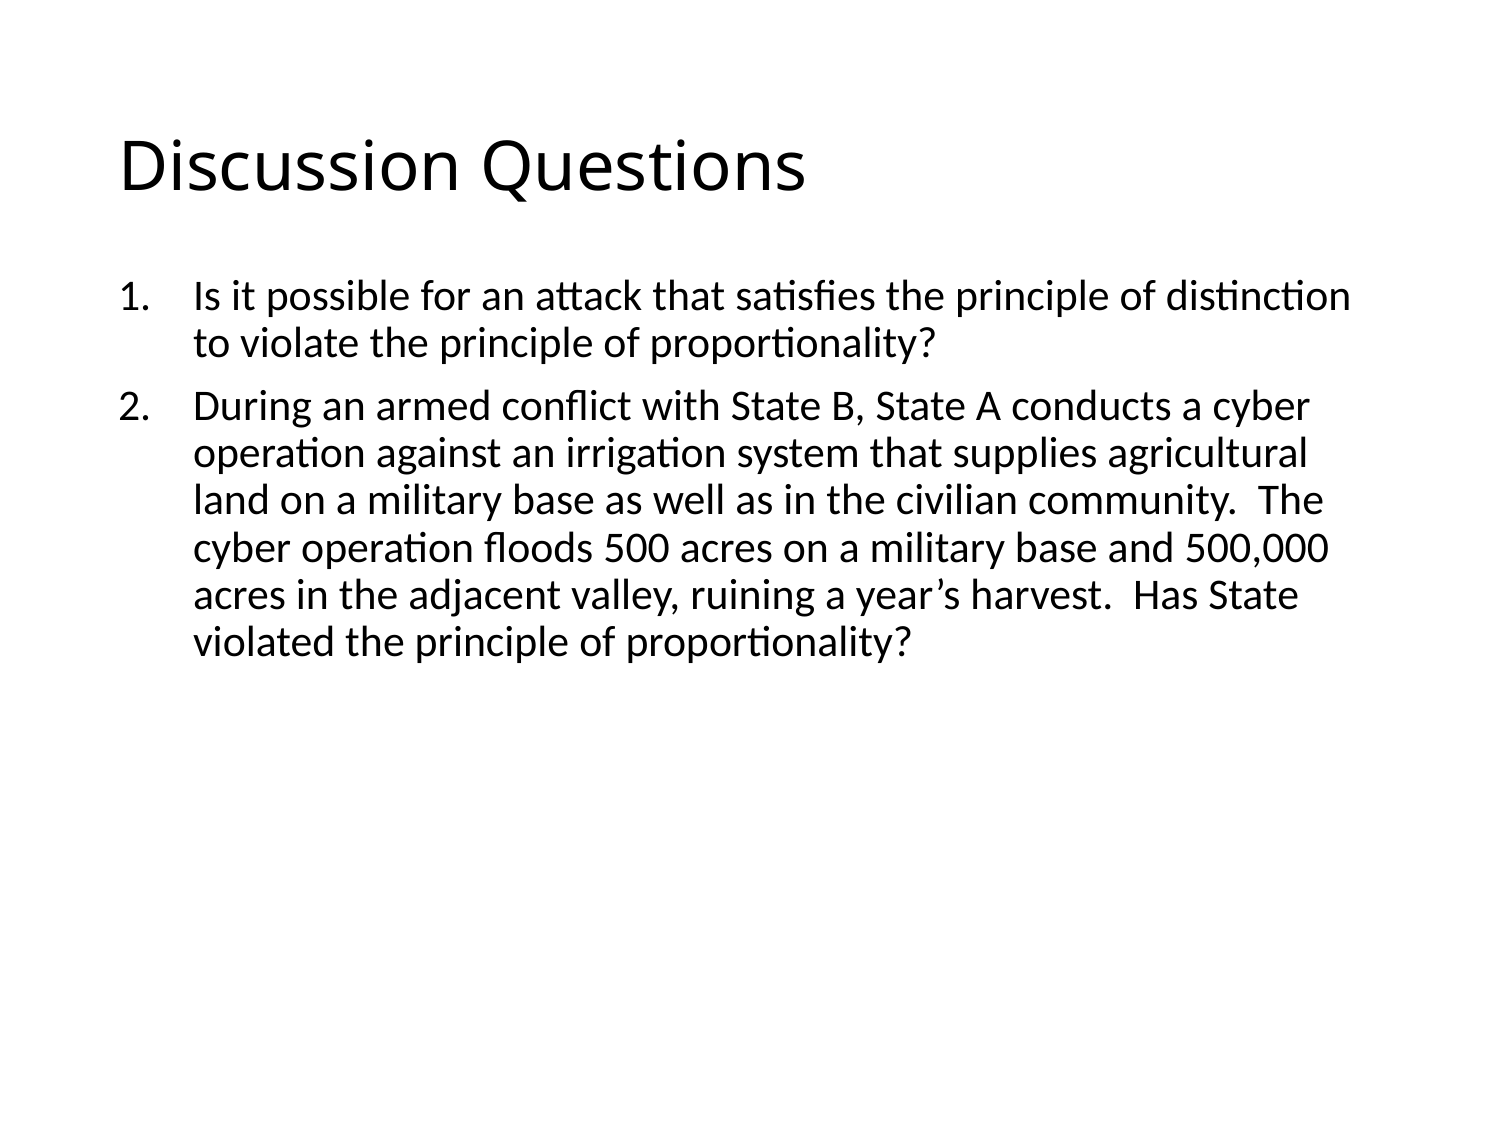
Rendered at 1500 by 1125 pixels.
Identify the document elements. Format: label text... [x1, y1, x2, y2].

title Discussion Questions [102, 59, 1398, 264]
list Is it possible for an attack that satisfies the principle of distinction to violate the principle of proportionality? During an armed conflict with State B, State A conducts a cyber operation against an irrigation system that supplies agricultural land on a military base as well as in the civilian community. The cyber operation floods 500 acres on a military base and 500,000 acres in the adjacent valley, ruining a year’s harvest. Has State violated the principle of proportionality? [102, 264, 1398, 979]
